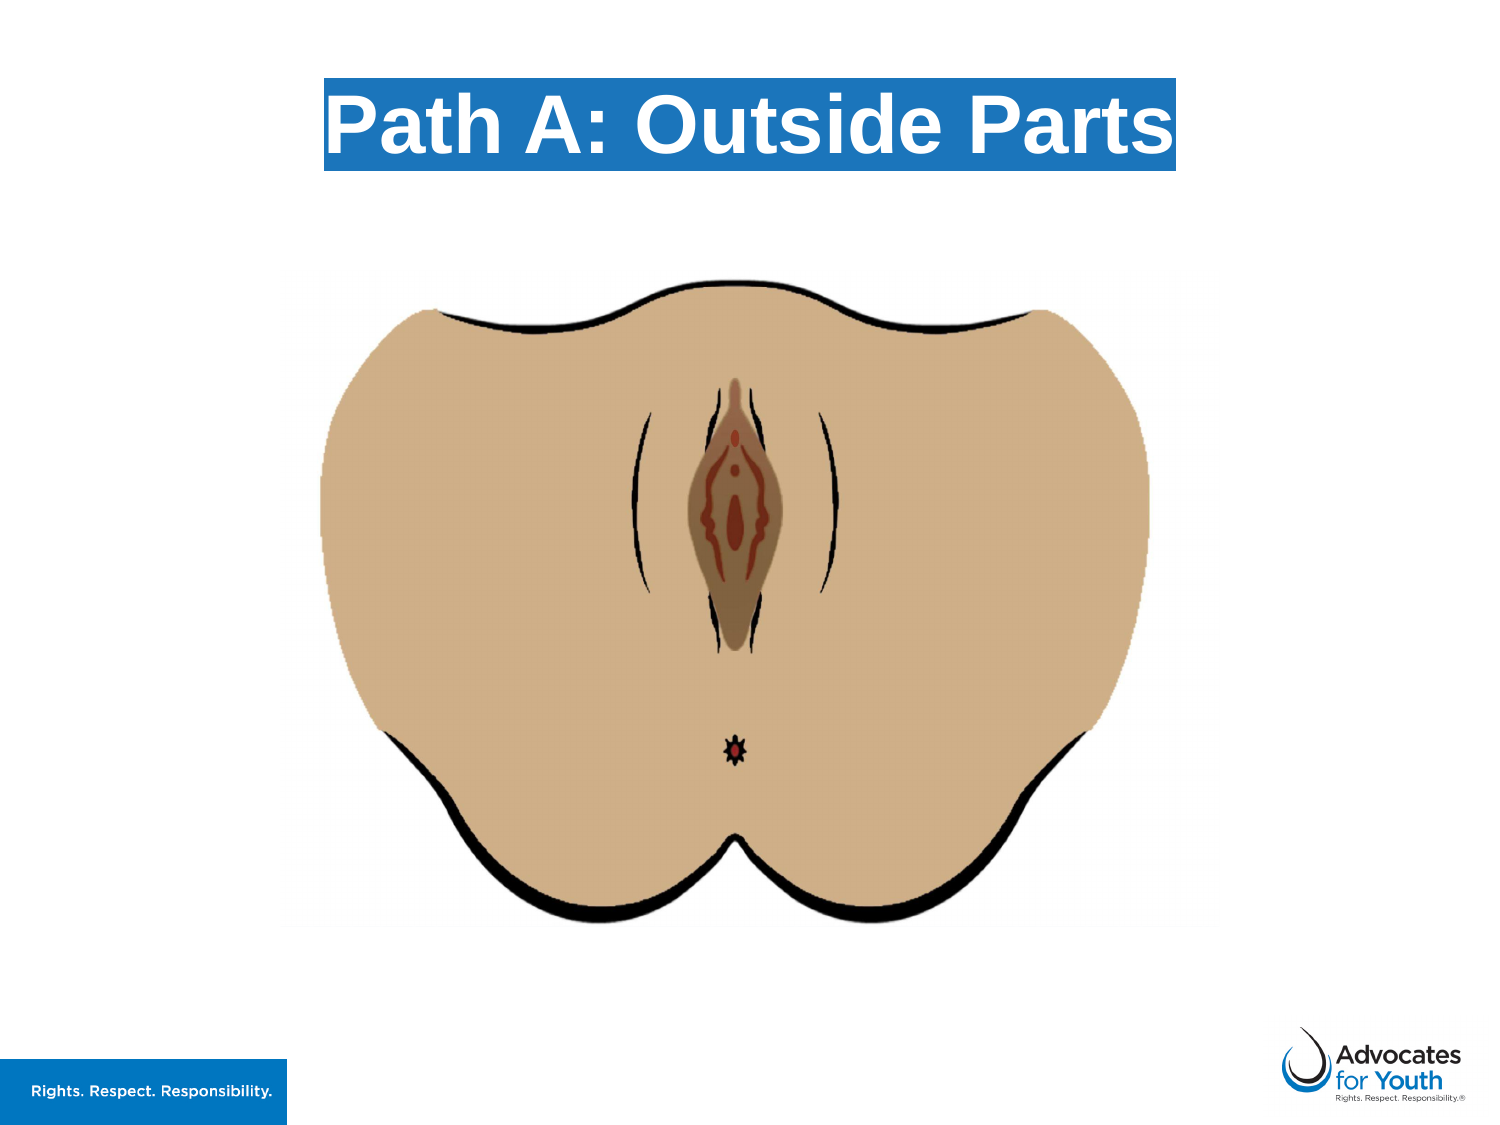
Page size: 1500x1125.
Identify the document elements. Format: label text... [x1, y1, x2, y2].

picture [1263, 1015, 1489, 1117]
picture [0, 1059, 287, 1125]
title Path A: Outside Parts [25, 26, 1475, 214]
picture [280, 270, 1220, 928]
